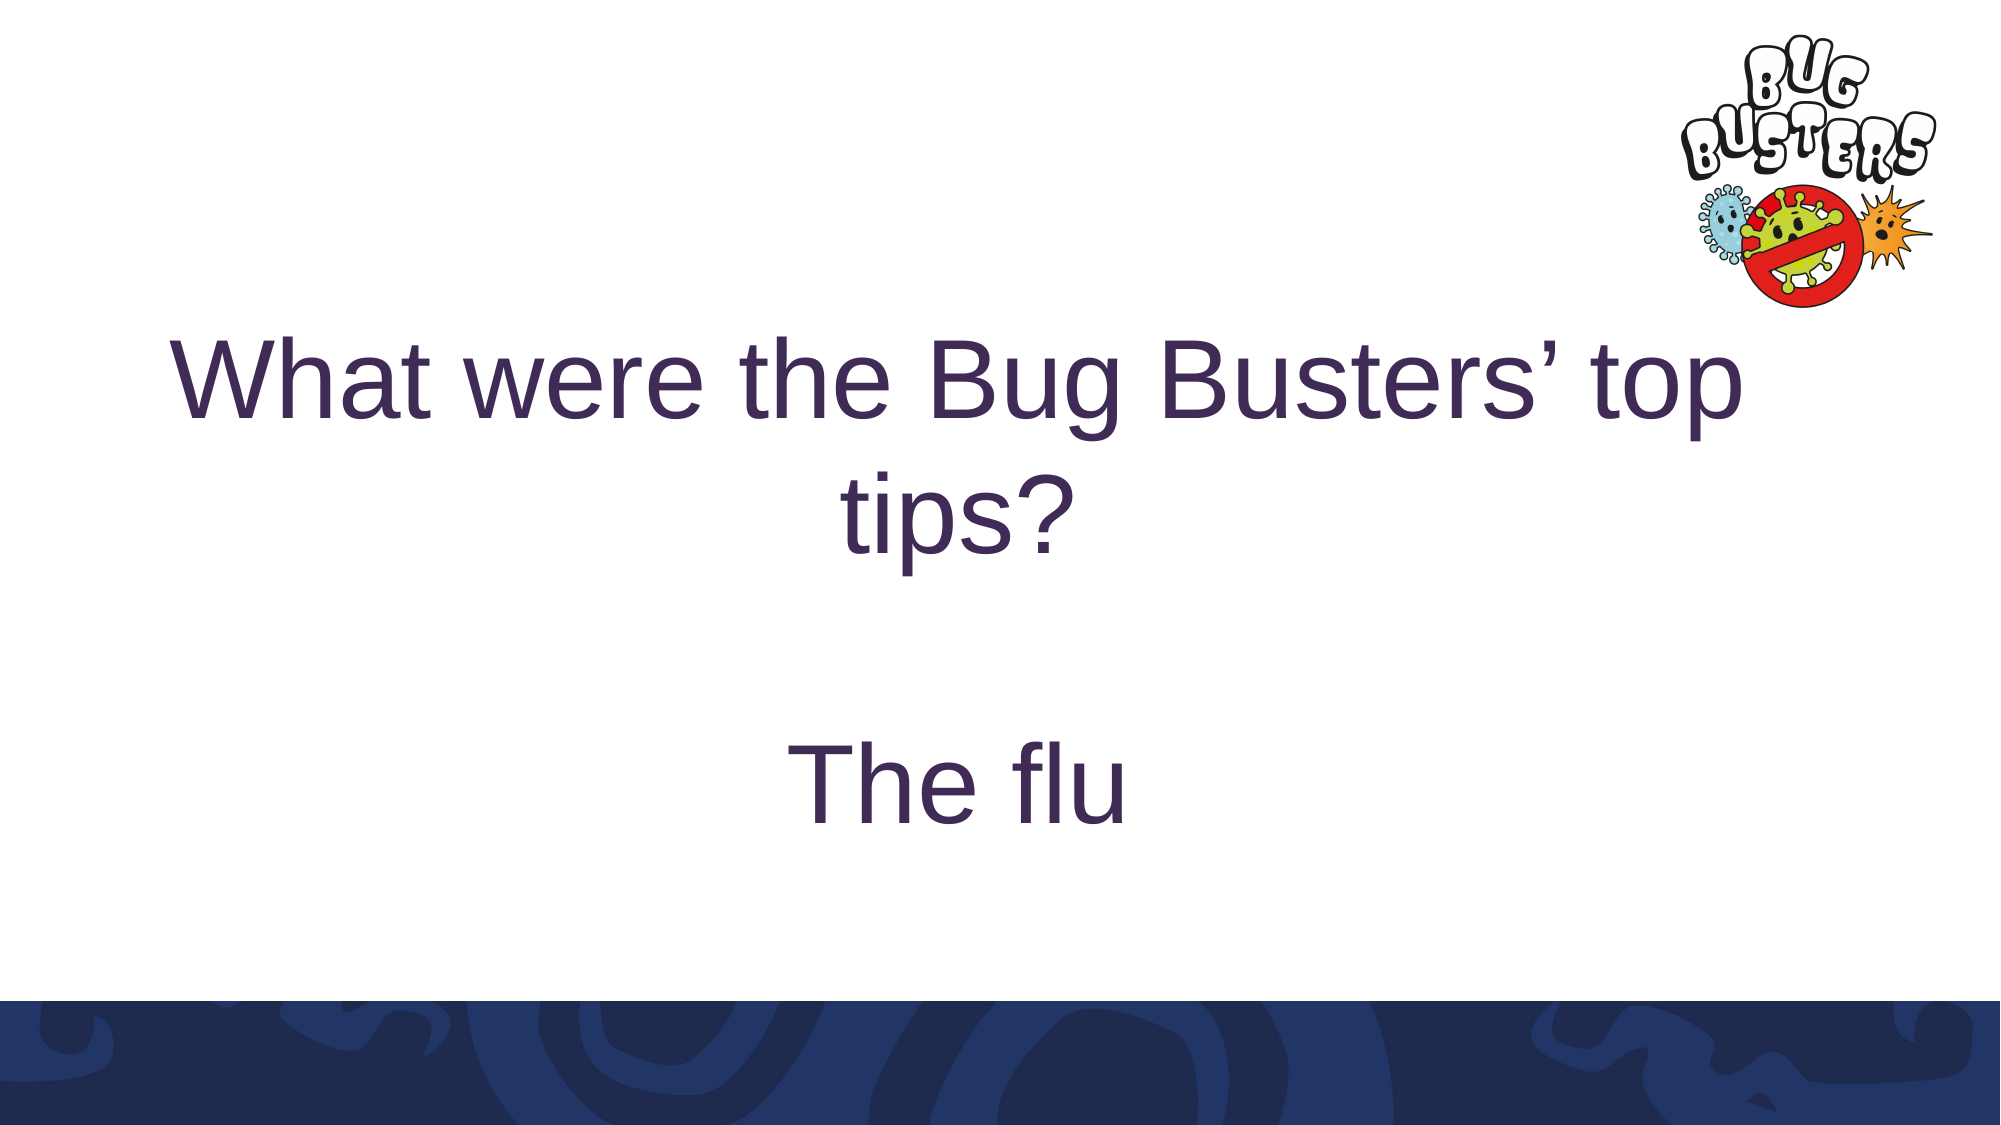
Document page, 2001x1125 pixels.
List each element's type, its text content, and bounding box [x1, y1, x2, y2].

picture [0, 1001, 2000, 1125]
picture [1663, 21, 1951, 338]
subtitle What were the Bug Busters’ top tips? The flu [34, 298, 1882, 1112]
